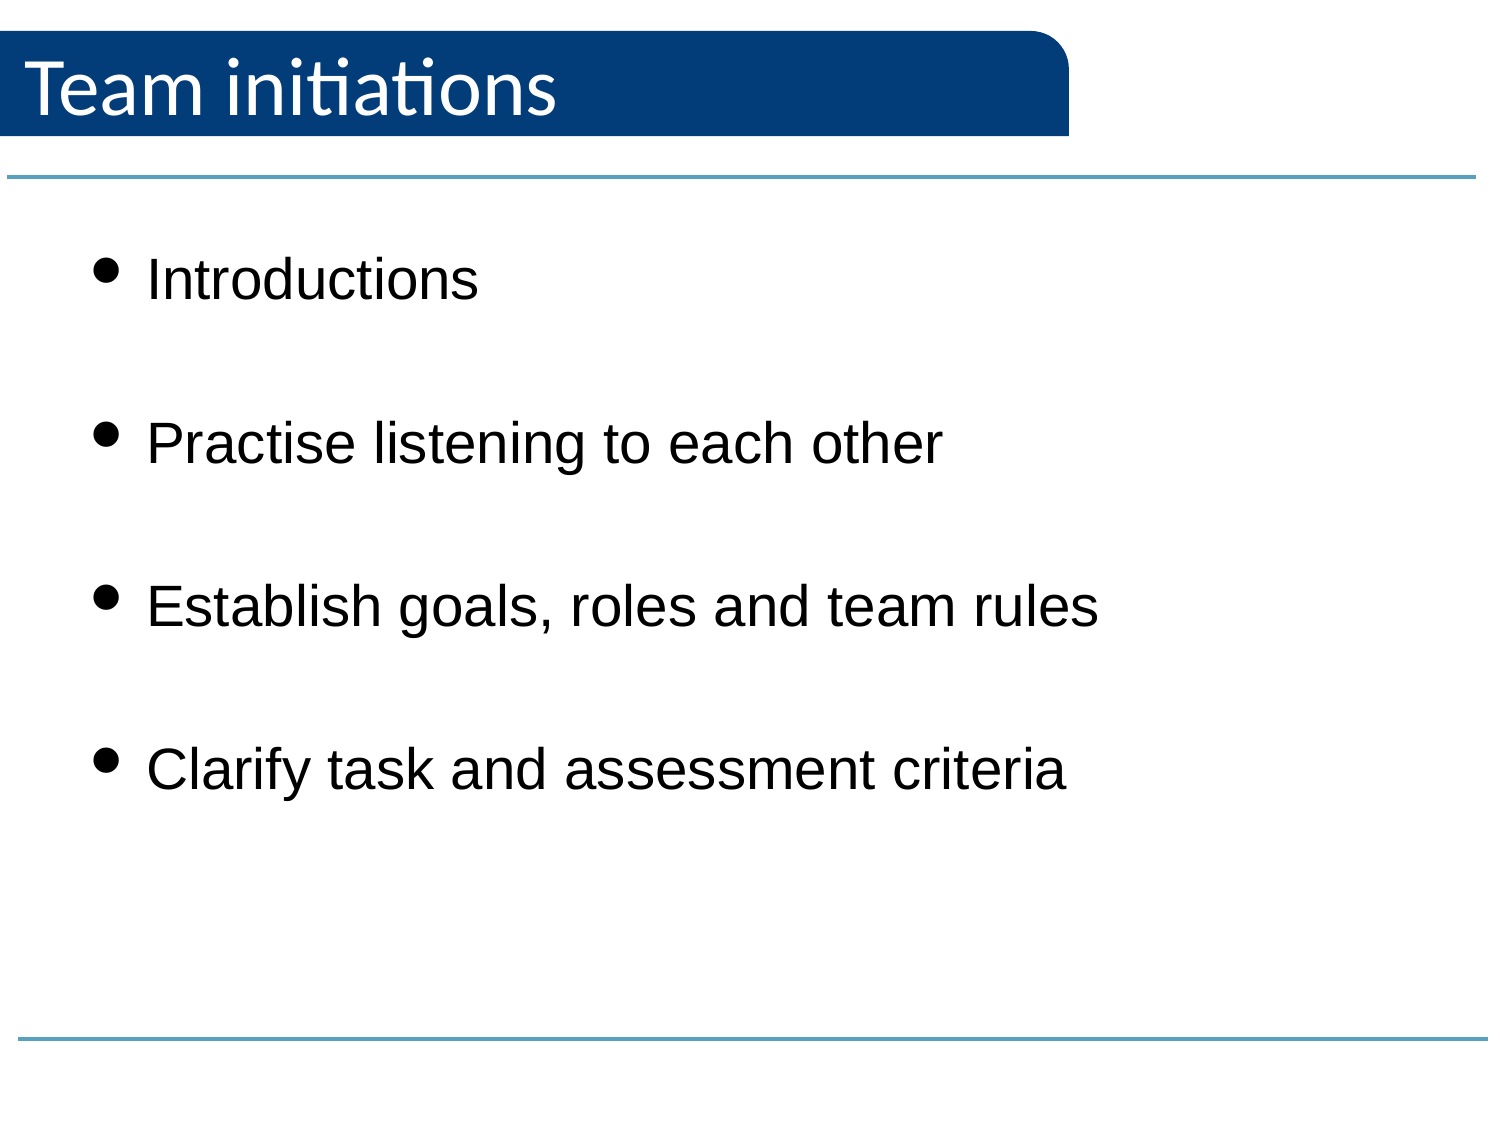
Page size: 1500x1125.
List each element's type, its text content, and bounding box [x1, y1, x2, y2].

text_box Introductions Practise listening to each other Establish goals, roles and team rules Clarify task and assessment criteria [74, 234, 1425, 977]
title Team initiations [9, 33, 1060, 132]
